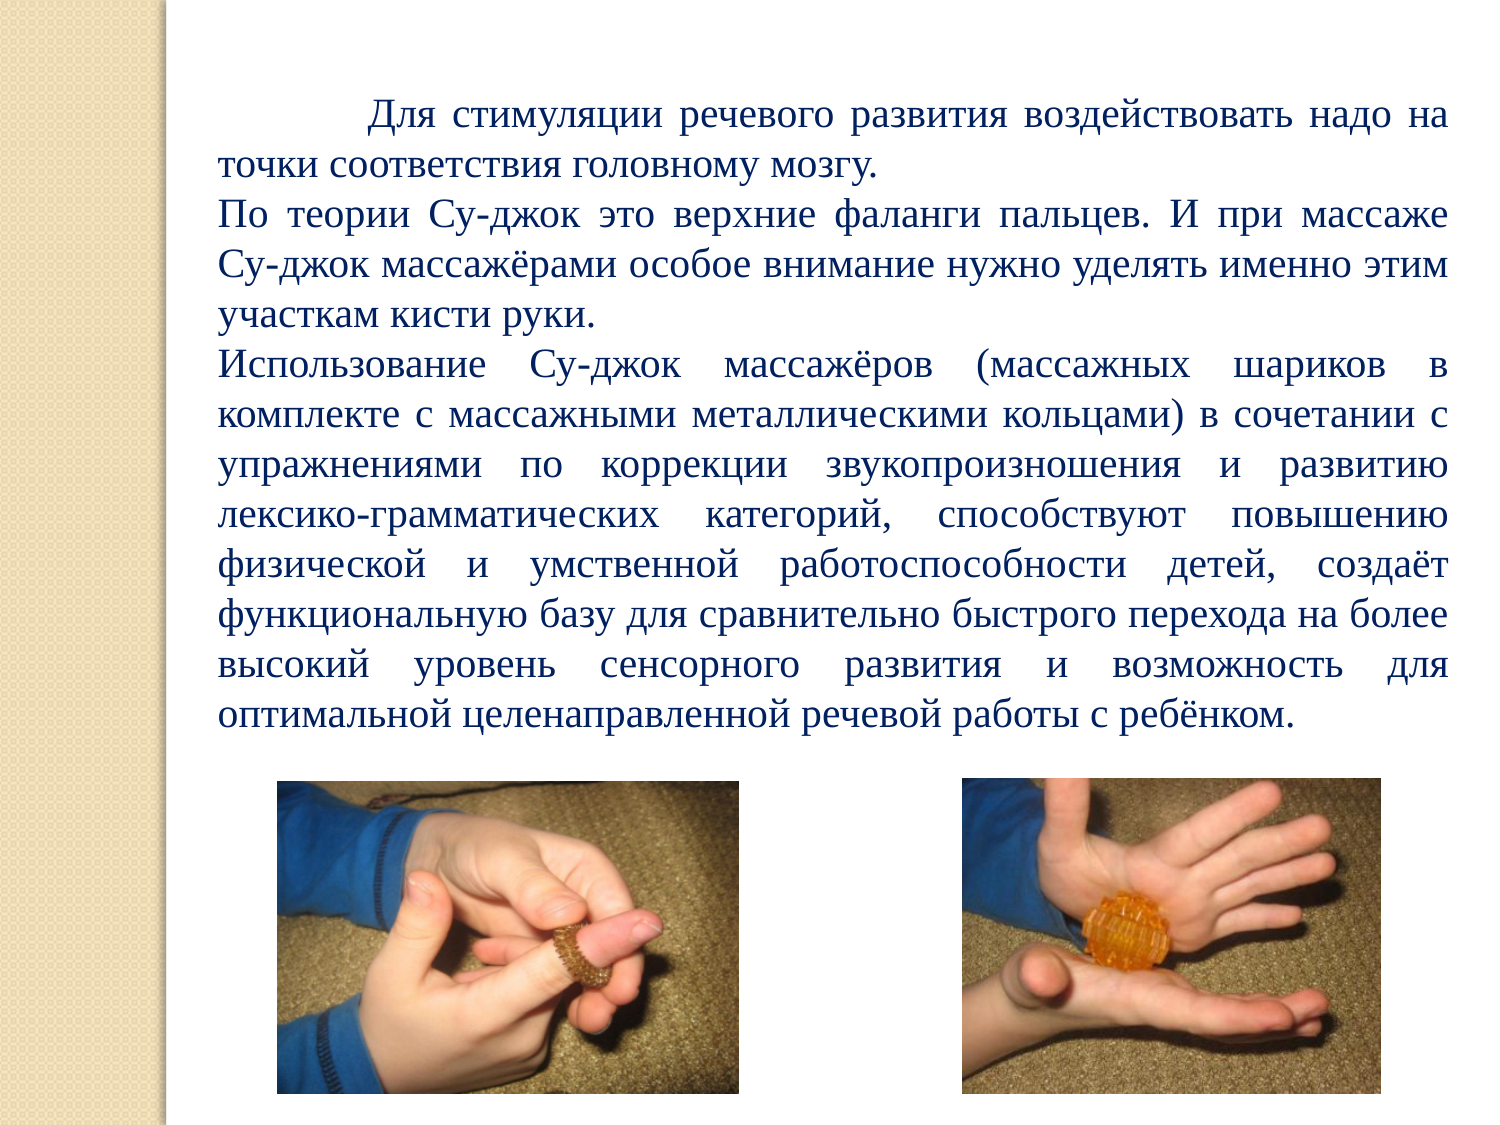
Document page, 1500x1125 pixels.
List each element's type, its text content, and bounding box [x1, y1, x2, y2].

picture [962, 778, 1382, 1095]
text_box Для стимуляции речевого развития воздействовать надо на точки соответствия головному мозгу. По теории Су-джок это верхние фаланги пальцев. И при массаже Су-джок массажёрами особое внимание нужно уделять именно этим участкам кисти руки. Использование Су-джок массажёров (массажных шариков в комплекте с массажными металлическими кольцами) в сочетании с упражнениями по коррекции звукопроизношения и развитию лексико-грамматических категорий, способствуют повышению физической и умственной работоспособности детей, создаёт функциональную базу для сравнительно быстрого перехода на более высокий уровень сенсорного развития и возможность для оптимальной целенаправленной речевой работы с ребёнком. [202, 78, 1464, 744]
picture [277, 781, 739, 1095]
